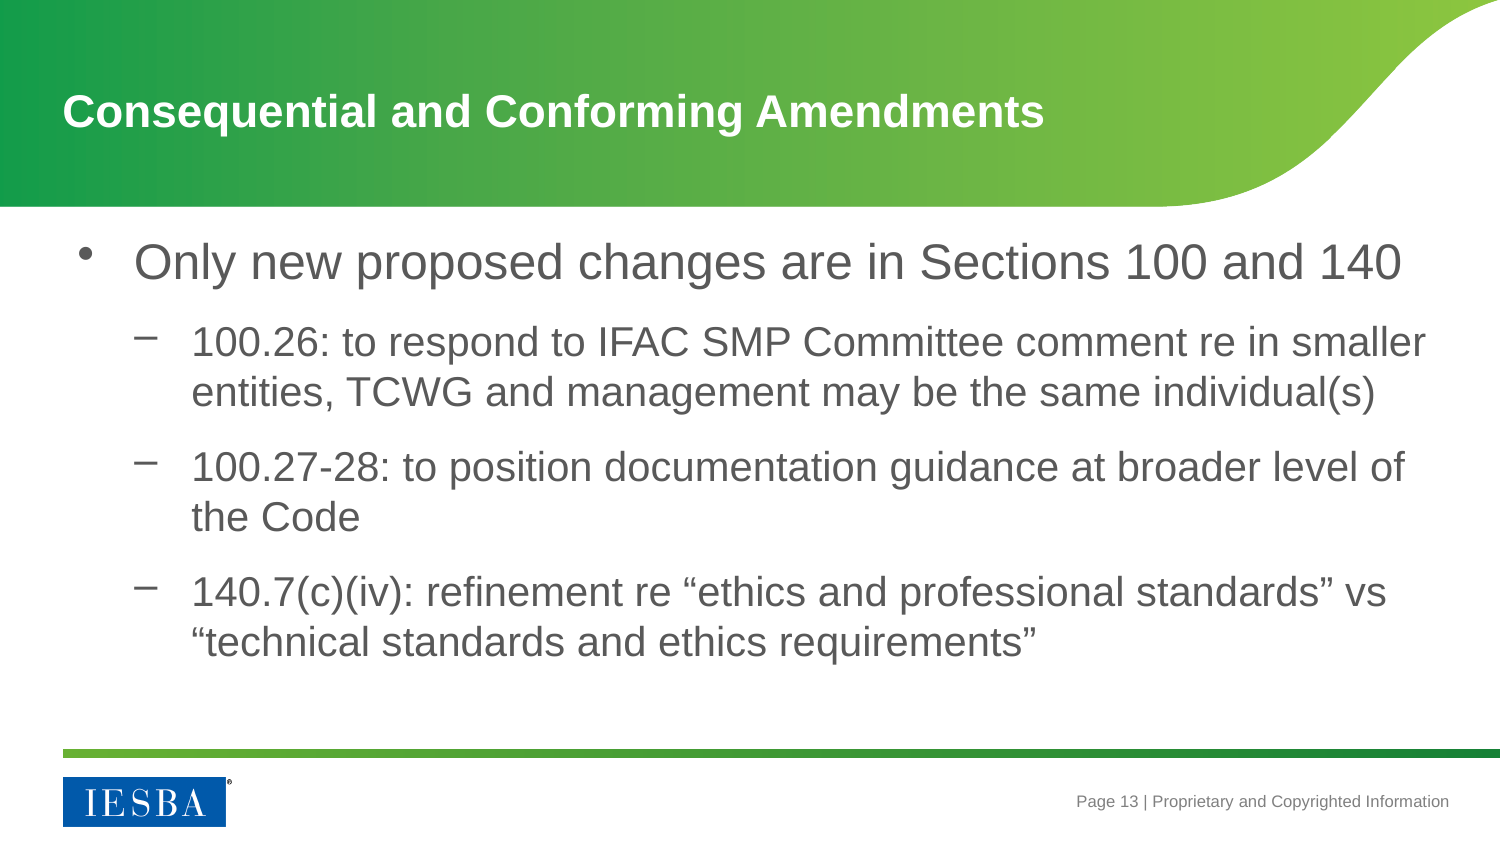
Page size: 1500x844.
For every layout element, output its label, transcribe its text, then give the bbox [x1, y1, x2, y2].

list Only new proposed changes are in Sections 100 and 140 100.26: to respond to IFAC SMP Committee comment re in smaller entities, TCWG and management may be the same individual(s) 100.27-28: to position documentation guidance at broader level of the Code 140.7(c)(iv): refinement re “ethics and professional standards” vs “technical standards and ethics requirements” [62, 221, 1450, 735]
title Consequential and Conforming Amendments [62, 46, 1300, 172]
picture [63, 777, 232, 827]
picture [0, 0, 1500, 207]
